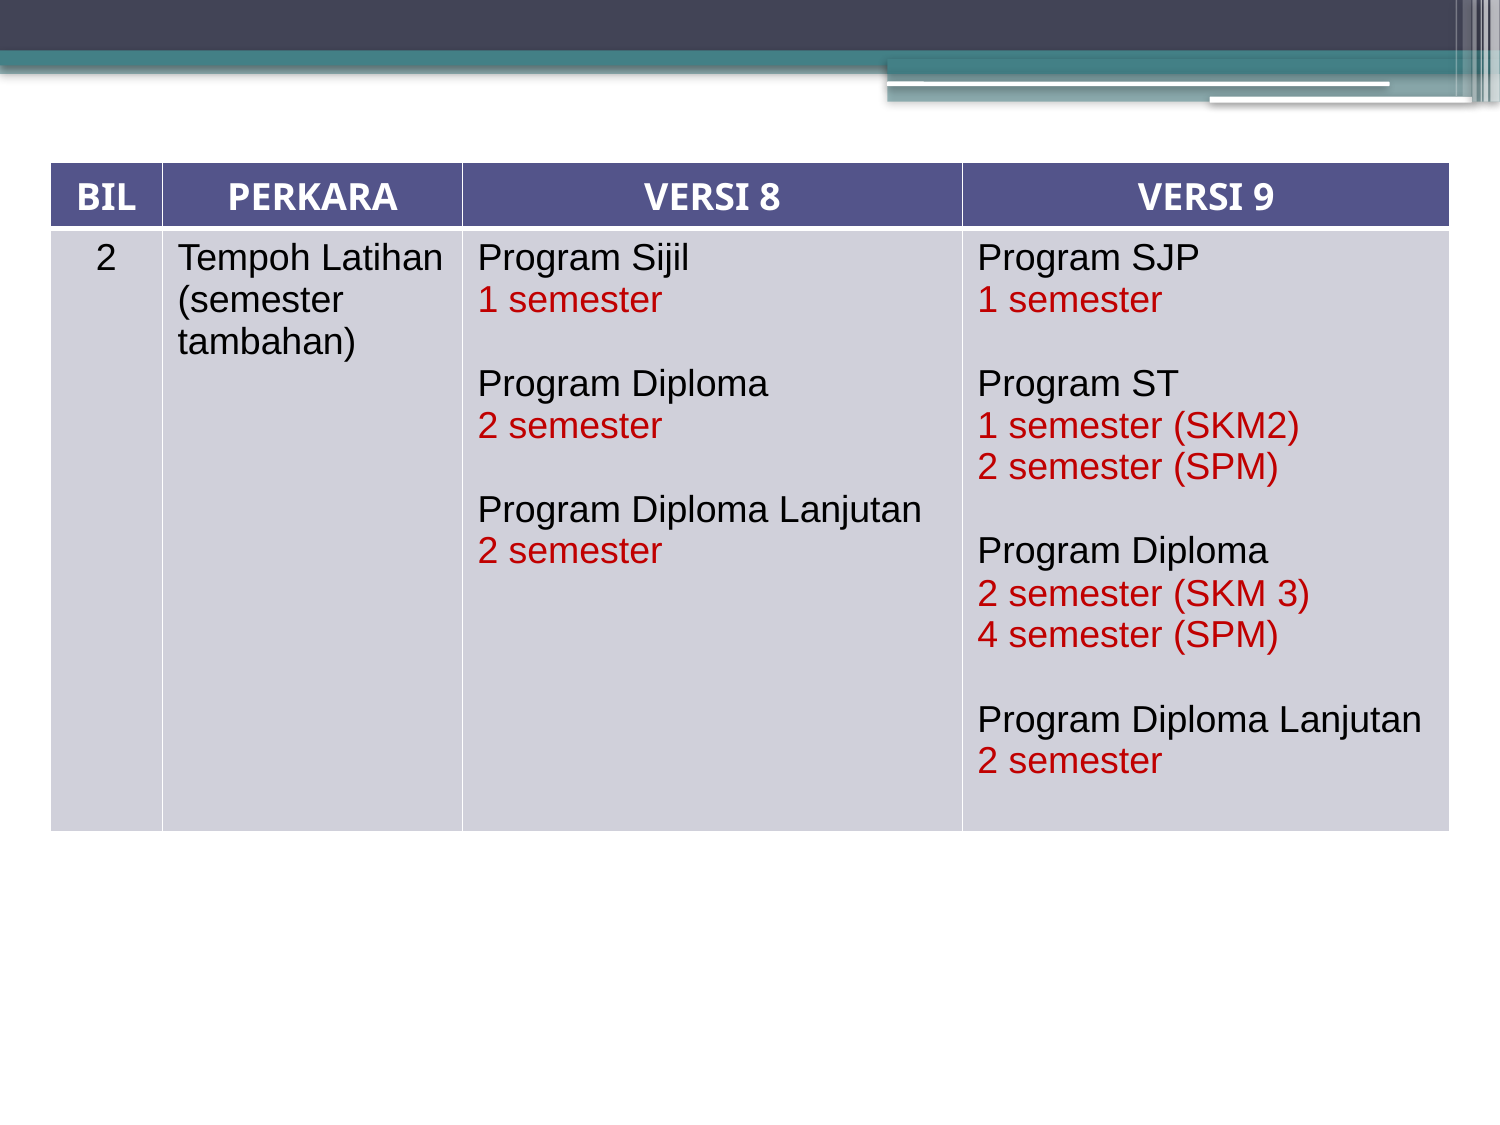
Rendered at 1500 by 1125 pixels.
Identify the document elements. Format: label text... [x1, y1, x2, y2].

table_header BIL [51, 163, 162, 226]
table_cell Program SJP 1 semester Program ST 1 semester (SKM2) 2 semester (SPM) Program Diploma 2 semester (SKM 3) 4 semester (SPM) Program Diploma Lanjutan 2 semester [963, 231, 1449, 831]
table_header VERSI 9 [963, 163, 1449, 226]
table_header VERSI 8 [463, 163, 962, 226]
table_cell 2 [51, 231, 162, 831]
table_cell Program Sijil 1 semester Program Diploma 2 semester Program Diploma Lanjutan 2 semester [463, 231, 962, 831]
table_cell Tempoh Latihan (semester tambahan) [163, 231, 462, 831]
table_header PERKARA [163, 163, 462, 226]
